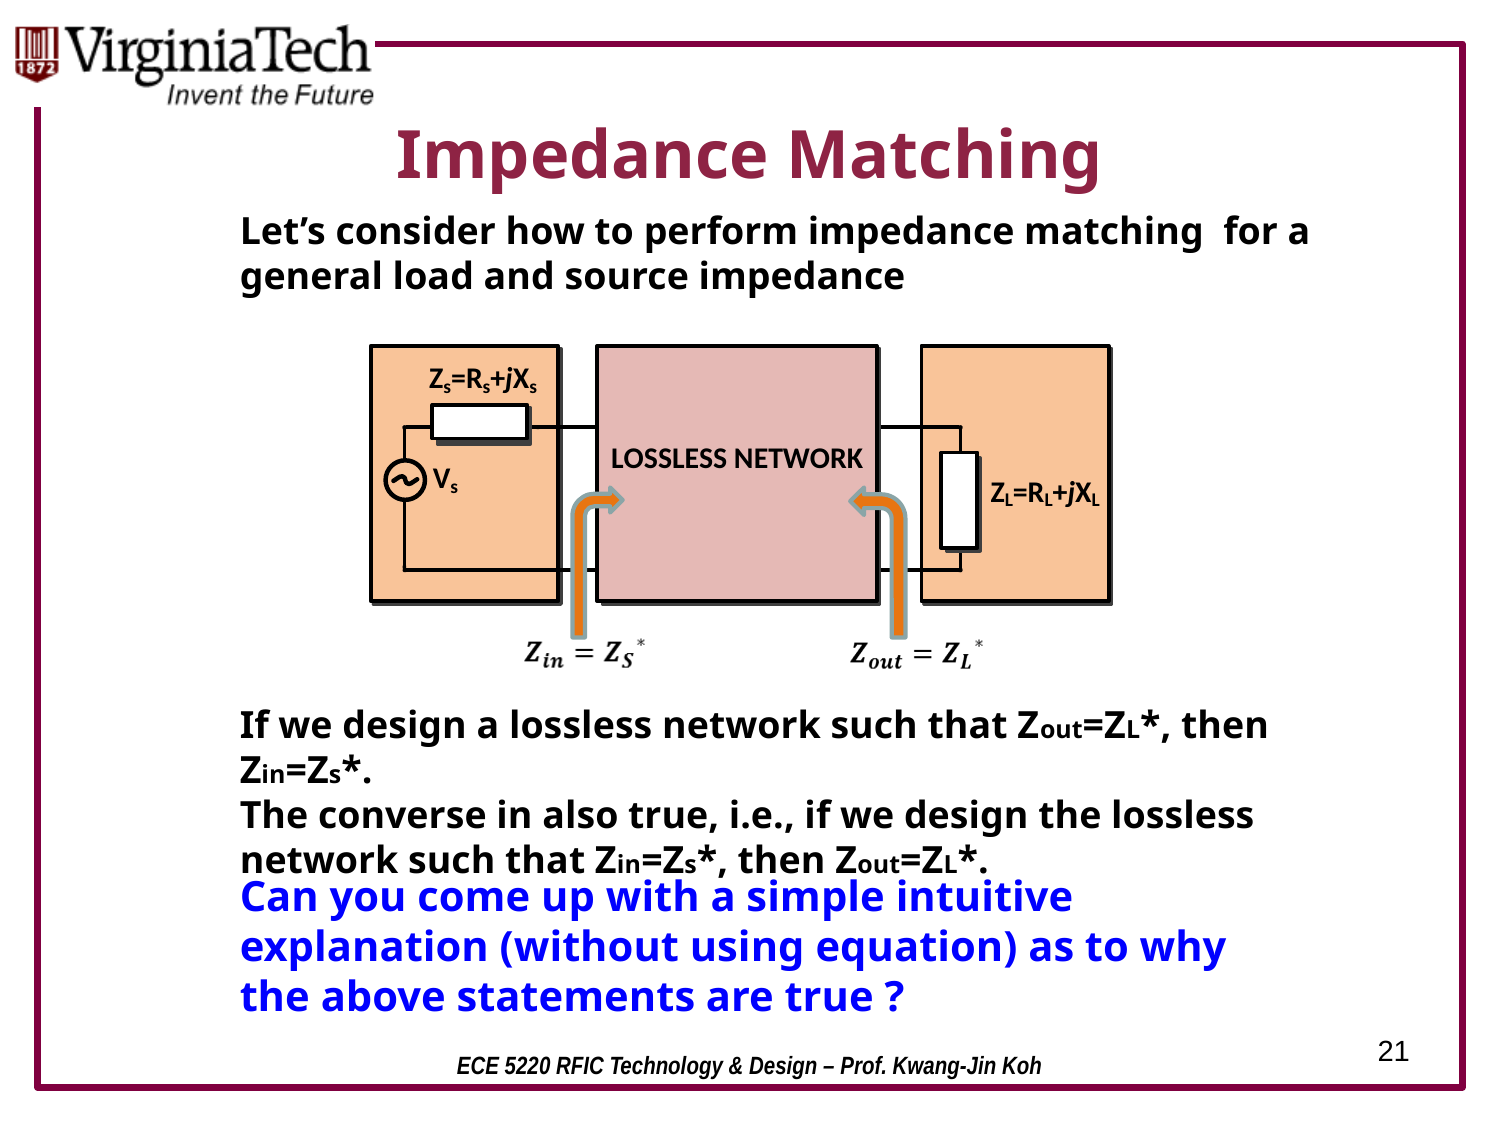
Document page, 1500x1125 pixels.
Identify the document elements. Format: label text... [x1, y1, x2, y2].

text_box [362, 337, 1130, 614]
slide_number 21 [1074, 1024, 1425, 1103]
text_box Let’s consider how to perform impedance matching for a general load and source impedance [224, 199, 1338, 305]
text_box [830, 626, 1006, 678]
text_box Can you come up with a simple intuitive explanation (without using equation) as to why the above statements are true ? [225, 862, 1313, 1028]
text_box If we design a lossless network such that Zout=ZL*, then Zin=Zs*. The converse in also true, i.e., if we design the lossless network such that Zin=Zs*, then Zout=ZL*. [224, 693, 1338, 889]
text_box [509, 624, 650, 678]
title Impedance Matching [75, 104, 1425, 213]
picture [15, 24, 375, 107]
text_box [889, 622, 908, 626]
